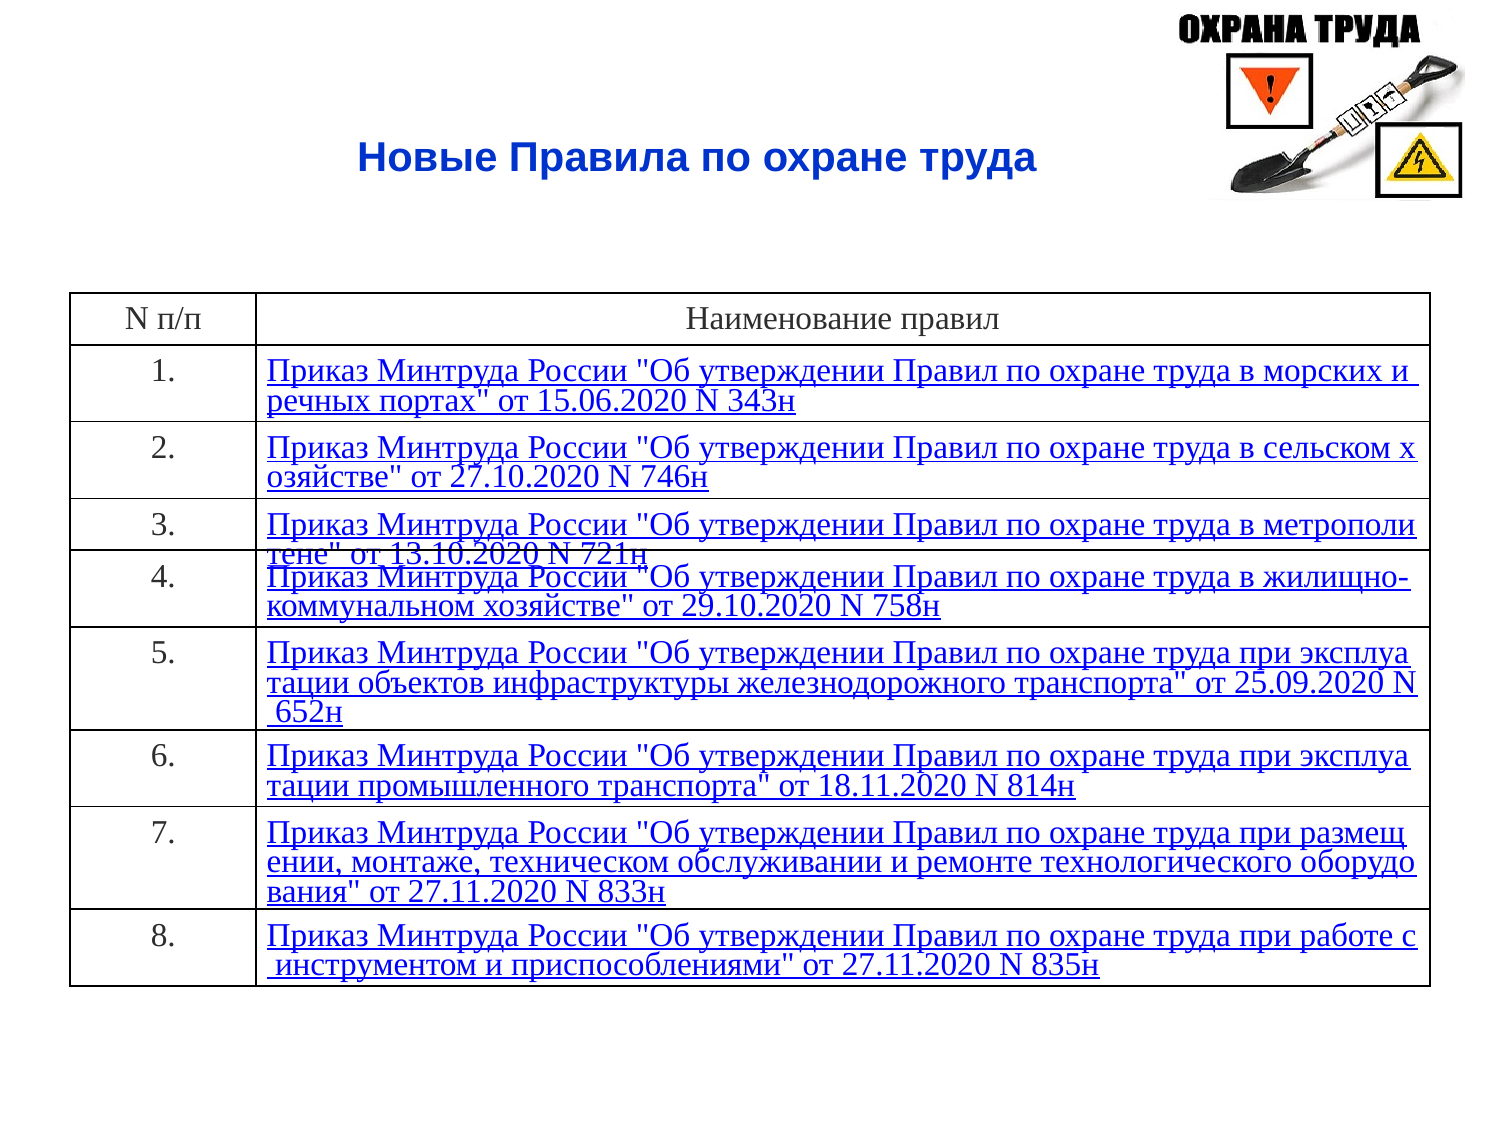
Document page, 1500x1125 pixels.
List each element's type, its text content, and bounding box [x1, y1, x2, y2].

table_cell Приказ Минтруда России "Об утверждении Правил по охране труда при эксплуатации объектов инфраструктуры железнодорожного транспорта" от 25.09.2020 N 652н [257, 628, 1429, 729]
table_cell 8. [71, 910, 255, 985]
table_cell 5. [71, 628, 255, 729]
text_box [0, 201, 1499, 1059]
table_cell 6. [71, 731, 255, 806]
table_header Наименование правил [257, 294, 1429, 344]
table_cell 3. [71, 499, 255, 549]
table_cell Приказ Минтруда России "Об утверждении Правил по охране труда при размещении, монтаже, техническом обслуживании и ремонте технологического оборудования" от 27.11.2020 N 833н [257, 807, 1429, 908]
table_cell 7. [71, 807, 255, 908]
table_cell 2. [71, 422, 255, 498]
picture [1174, 6, 1465, 202]
table_cell Приказ Минтруда России "Об утверждении Правил по охране труда при работе с инструментом и приспособлениями" от 27.11.2020 N 835н [257, 910, 1429, 985]
table_cell Приказ Минтруда России "Об утверждении Правил по охране труда при эксплуатации промышленного транспорта" от 18.11.2020 N 814н [257, 731, 1429, 806]
table_cell Приказ Минтруда России "Об утверждении Правил по охране труда в метрополитене" от 13.10.2020 N 721н [257, 499, 1429, 549]
table_cell 4. [71, 551, 255, 626]
table_cell Приказ Минтруда России "Об утверждении Правил по охране труда в морских и речных портах" от 15.06.2020 N 343н [257, 346, 1429, 421]
text_box Новые Правила по охране труда [175, 93, 1169, 201]
table_cell Приказ Минтруда России "Об утверждении Правил по охране труда в жилищно-коммунальном хозяйстве" от 29.10.2020 N 758н [257, 551, 1429, 626]
table_cell Приказ Минтруда России "Об утверждении Правил по охране труда в сельском хозяйстве" от 27.10.2020 N 746н [257, 422, 1429, 498]
table_cell 1. [71, 346, 255, 421]
table_header N п/п [71, 294, 255, 344]
